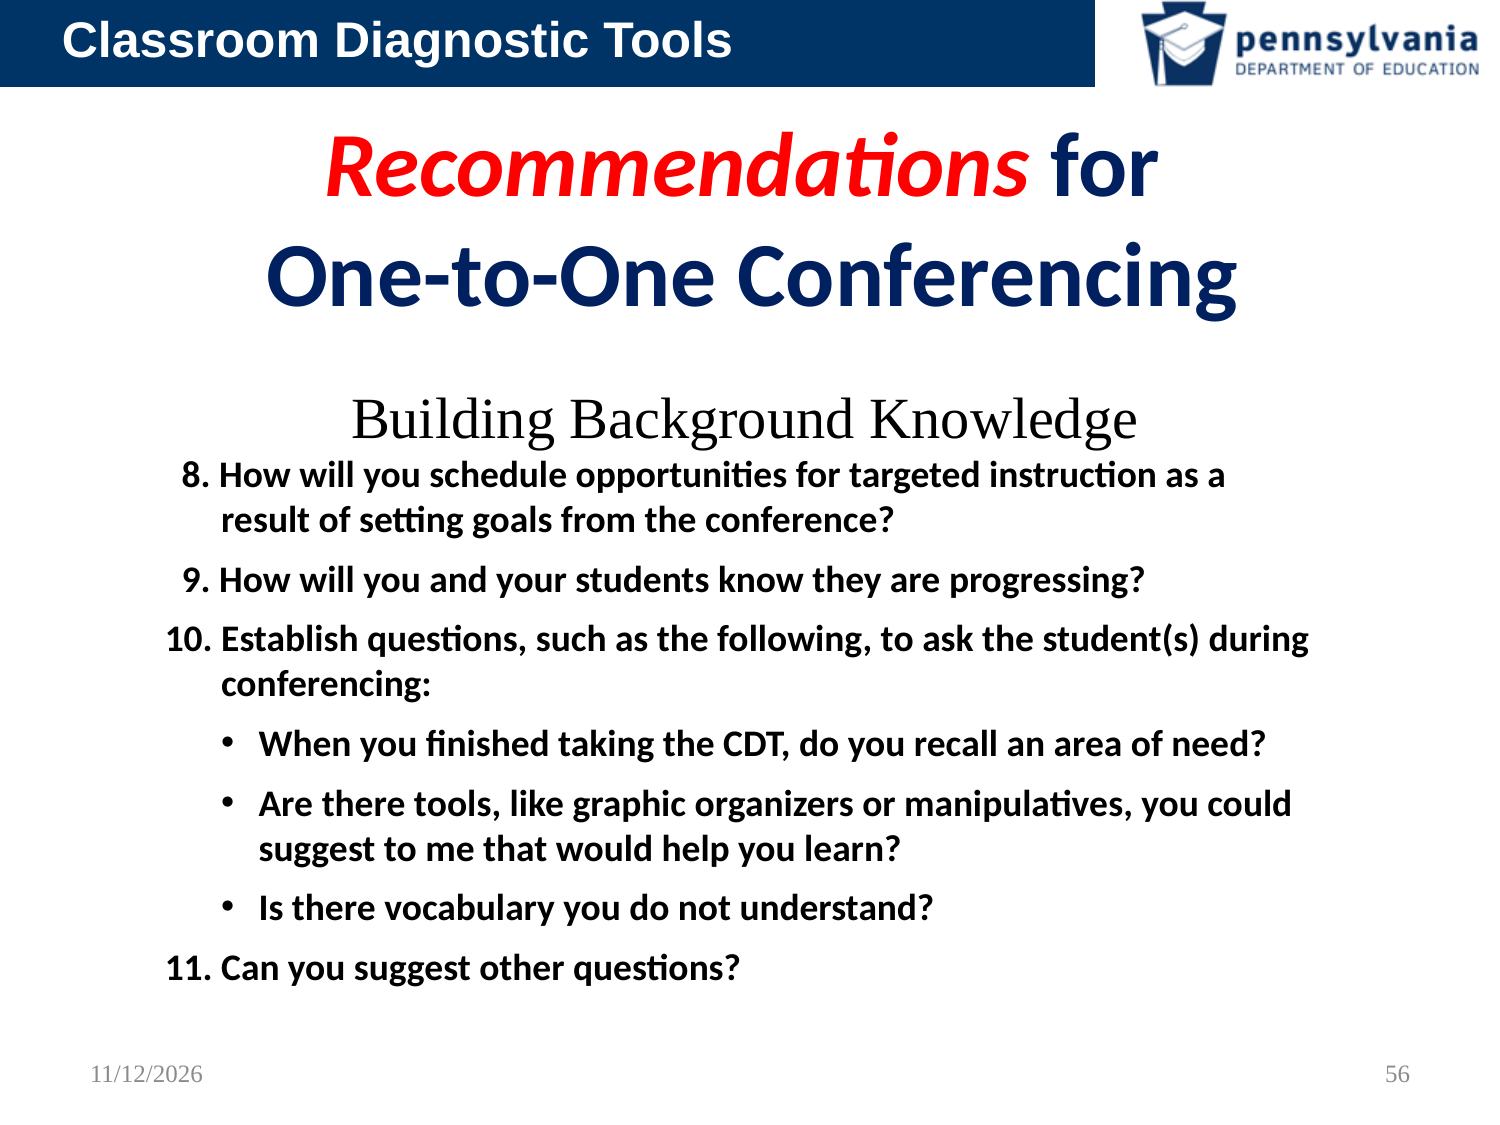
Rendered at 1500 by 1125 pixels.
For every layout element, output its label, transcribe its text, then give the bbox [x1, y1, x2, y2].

picture [1134, 0, 1485, 90]
text_box Building Background Knowledge 8. How will you schedule opportunities for targeted instruction as a result of setting goals from the conference? 9. How will you and your students know they are progressing? 10. Establish questions, such as the following, to ask the student(s) during conferencing: When you finished taking the CDT, do you recall an area of need? Are there tools, like graphic organizers or manipulatives, you could suggest to me that would help you learn? Is there vocabulary you do not understand? 11. Can you suggest other questions? [149, 302, 1340, 1090]
title Recommendations for One-to-One Conferencing [77, 124, 1428, 365]
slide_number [75, 1042, 425, 1103]
slide_number 56 [1074, 1042, 1425, 1103]
